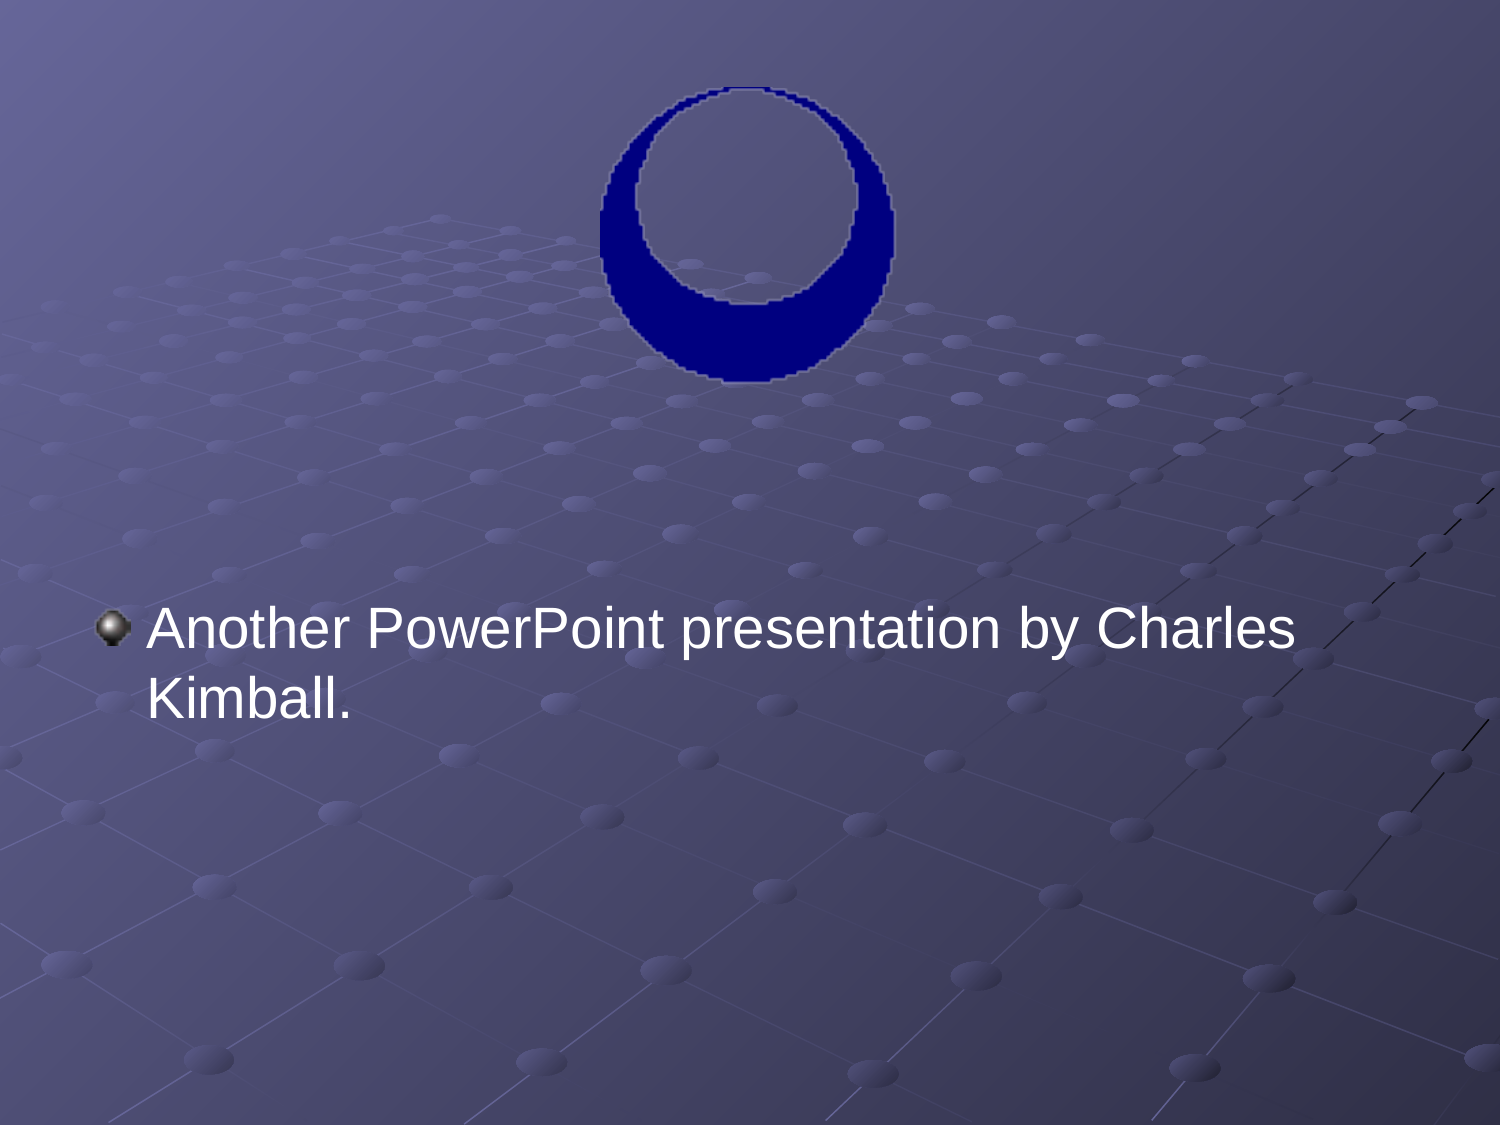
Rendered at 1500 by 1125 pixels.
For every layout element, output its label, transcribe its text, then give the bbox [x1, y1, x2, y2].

picture [90, 604, 131, 646]
list Another PowerPoint presentation by Charles Kimball. [75, 419, 1379, 1007]
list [599, 87, 901, 388]
